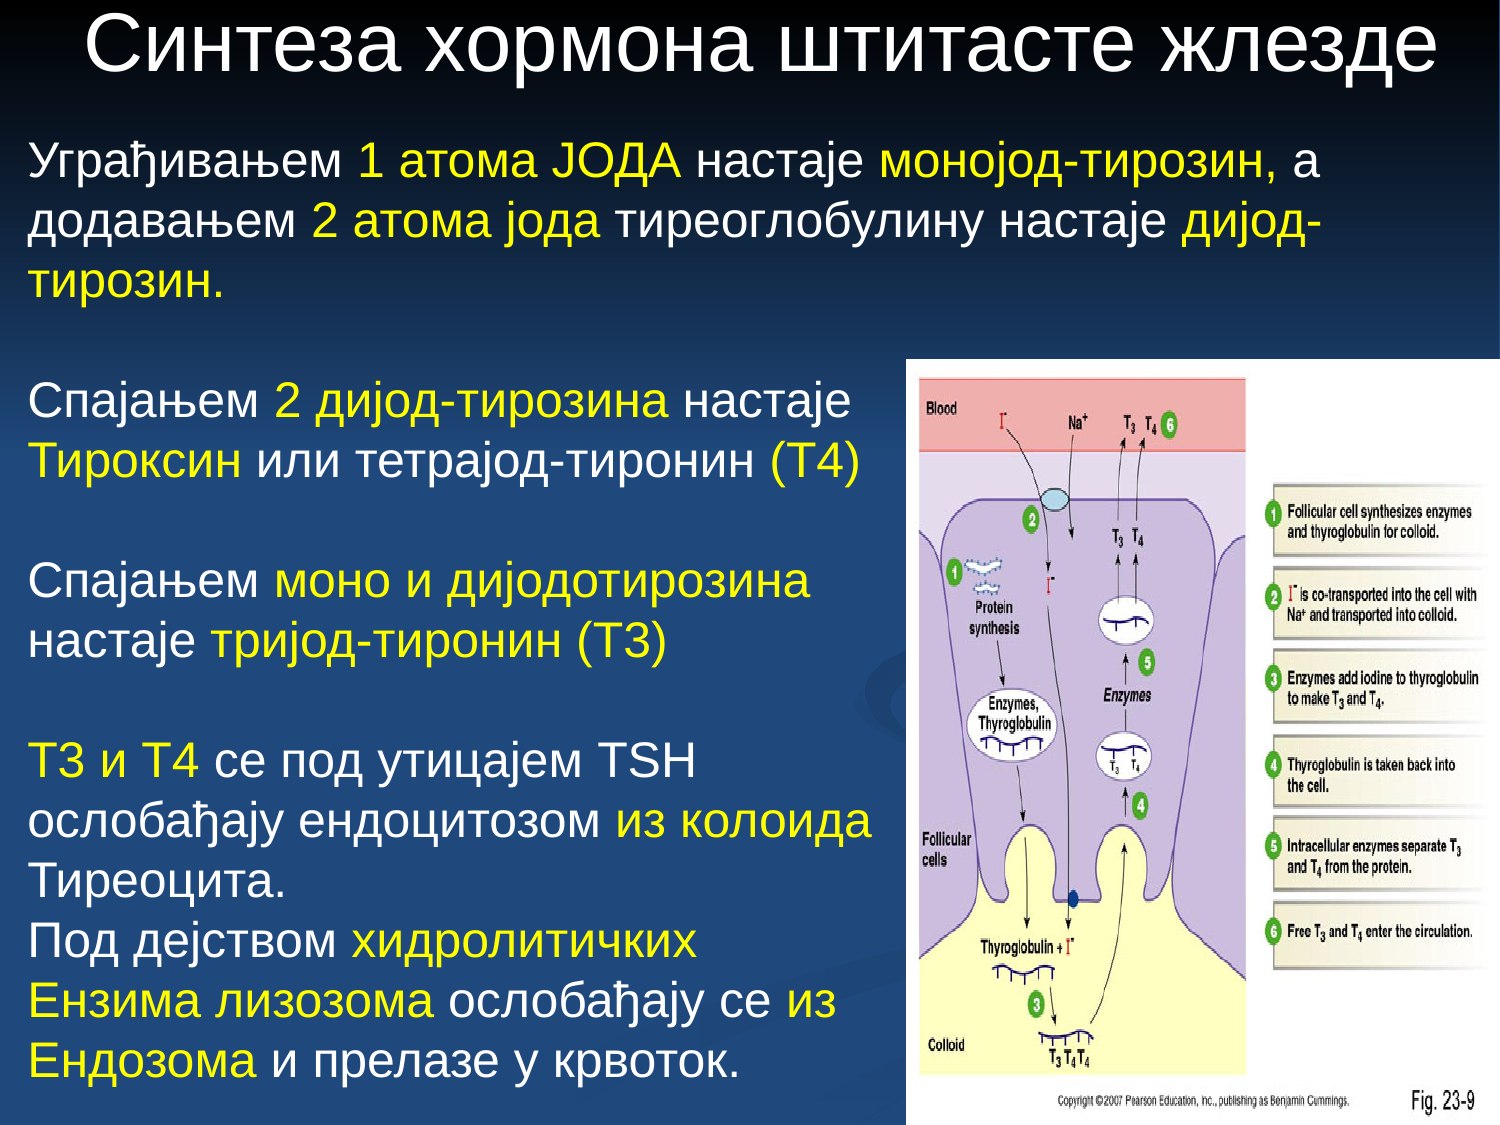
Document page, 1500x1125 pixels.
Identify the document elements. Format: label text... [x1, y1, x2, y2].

text_box Синтеза хормона штитасте жлезде [68, 0, 1456, 96]
text_box Уграђивањем 1 атома ЈОДА настаје монојод-тирозин, а додавањем 2 атома јода тиреоглобулину настаје дијод-тирозин. Спајањем 2 дијод-тирозина настаје Тироксин или тетрајод-тиронин (Т4) Спајањем моно и дијодотирозина настаје тријод-тиронин (Т3) Т3 и Т4 се под утицајем TSH ослобађају ендоцитозом из колоида Тиреоцита. Под дејством хидролитичких Ензима лизозома ослобађају се из Ендозома и прелазе у крвоток. [12, 120, 1438, 1096]
picture [905, 359, 1500, 1125]
